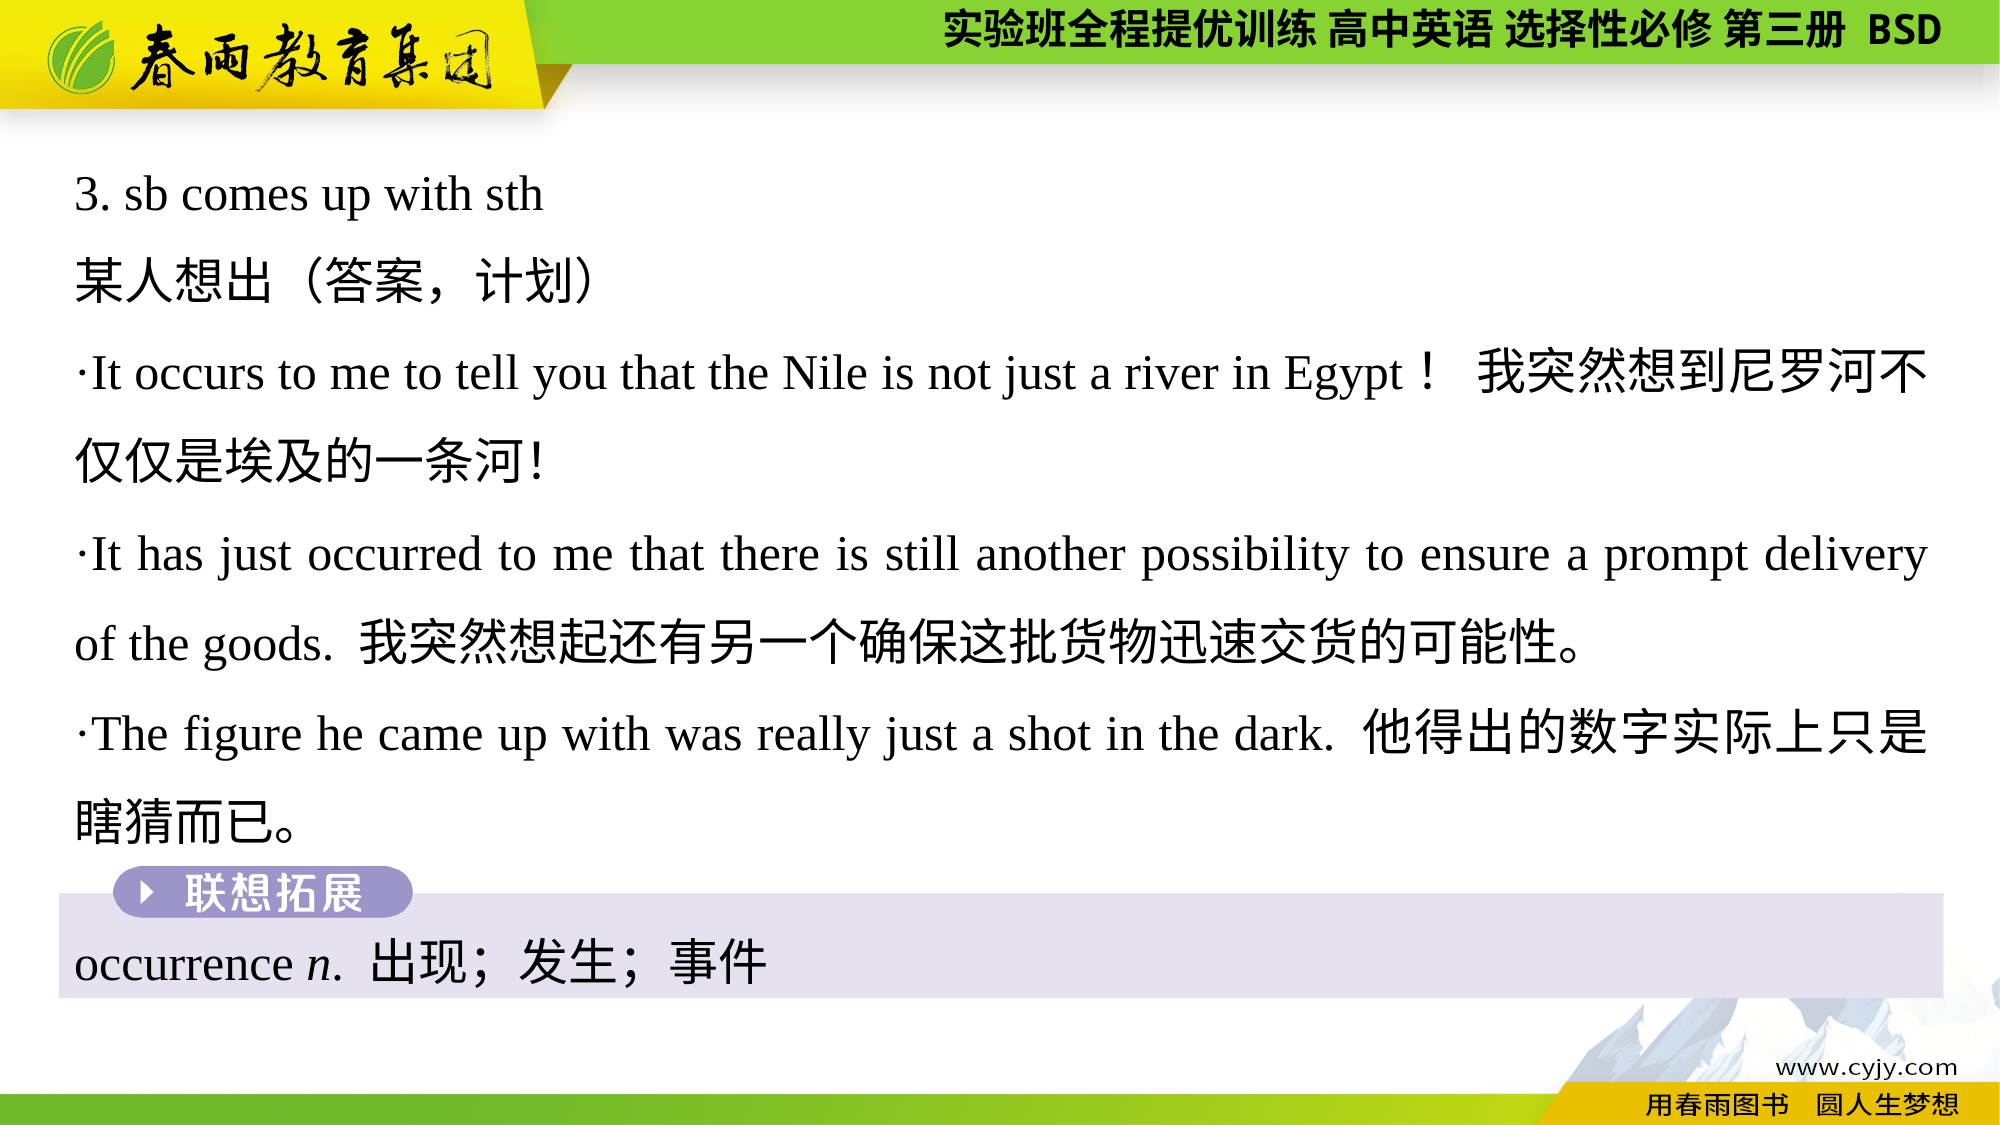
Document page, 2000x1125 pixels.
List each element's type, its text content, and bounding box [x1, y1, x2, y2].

list 3. sb comes up with sth 某人想出（答案，计划） ·It occurs to me to tell you that the Nile is not just a river in Egypt！ 我突然想到尼罗河不仅仅是埃及的一条河！ ·It has just occurred to me that there is still another possibility to ensure a prompt delivery of the goods. 我突然想起还有另一个确保这批货物迅速交货的可能性。 ·The figure he came up with was really just a shot in the dark. 他得出的数字实际上只是瞎猜而已。 [59, 122, 1944, 854]
picture [0, 0, 2000, 1125]
text_box occurrence n. 出现；发生；事件 [59, 893, 1944, 999]
